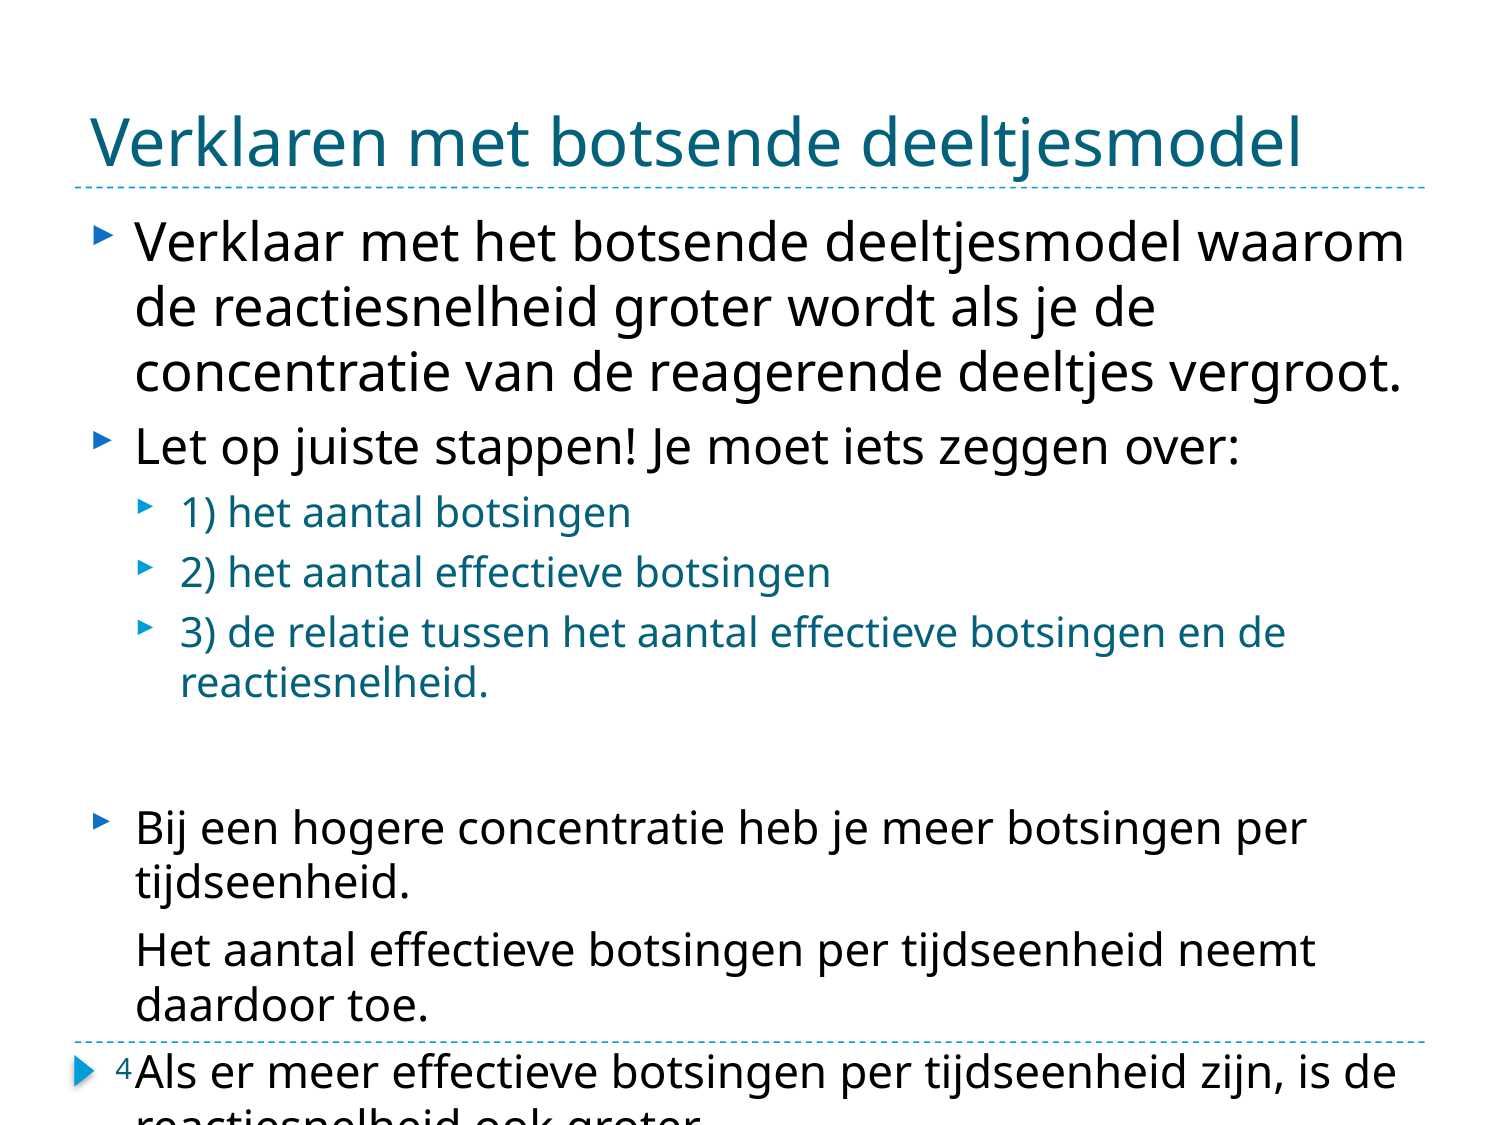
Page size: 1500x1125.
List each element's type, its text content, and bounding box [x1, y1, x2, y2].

list Verklaar met het botsende deeltjesmodel waarom de reactiesnelheid groter wordt als je de concentratie van de reagerende deeltjes vergroot. Let op juiste stappen! Je moet iets zeggen over: 1) het aantal botsingen 2) het aantal effectieve botsingen 3) de relatie tussen het aantal effectieve botsingen en de reactiesnelheid. Bij een hogere concentratie heb je meer botsingen per tijdseenheid. Het aantal effectieve botsingen per tijdseenheid neemt daardoor toe. Als er meer effectieve botsingen per tijdseenheid zijn, is de reactiesnelheid ook groter. [75, 200, 1425, 1010]
title Verklaren met botsende deeltjesmodel [75, 24, 1425, 188]
slide_number 4 [100, 1042, 426, 1103]
